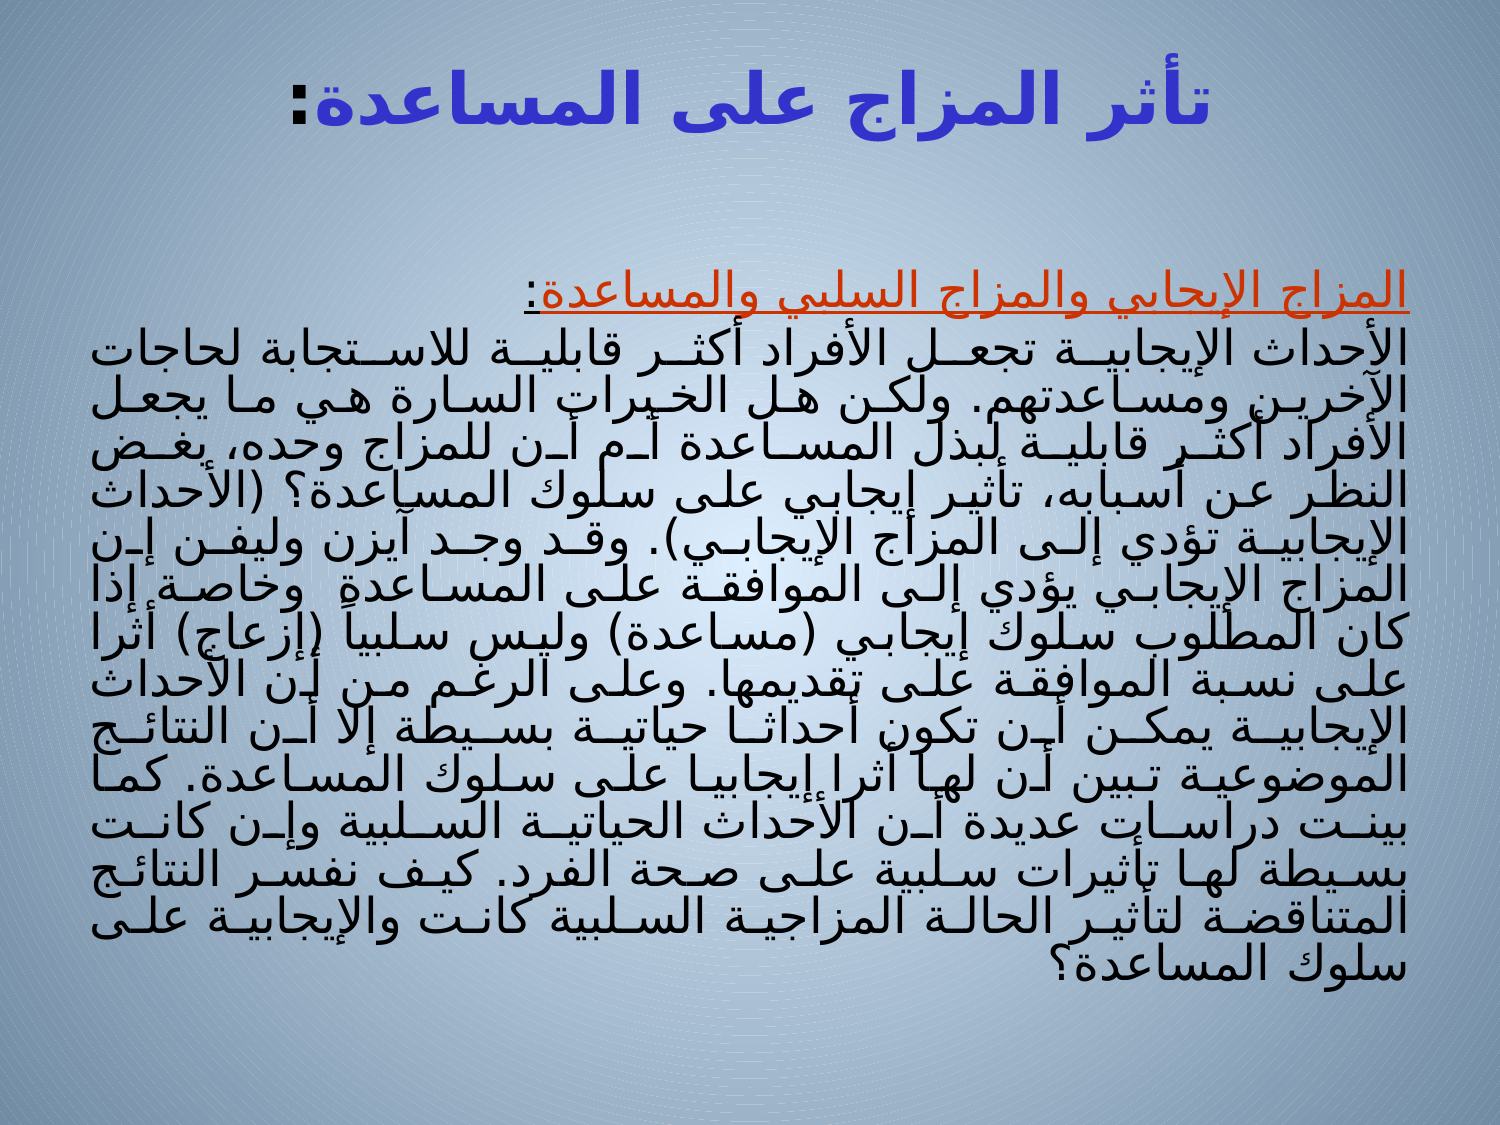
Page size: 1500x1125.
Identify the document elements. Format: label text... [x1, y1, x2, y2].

list المزاج الإيجابي والمزاج السلبي والمساعدة: الأحداث الإيجابية تجعل الأفراد أكثر قابلية للاستجابة لحاجات الآخرين ومساعدتهم. ولكن هل الخبرات السارة هي ما يجعل الأفراد أكثر قابلية لبذل المساعدة أم أن للمزاج وحده، بغض النظر عن أسبابه، تأثير إيجابي على سلوك المساعدة؟ (الأحداث الإيجابية تؤدي إلى المزاج الإيجابي). وقد وجد آيزن وليفن إن المزاج الإيجابي يؤدي إلى الموافقة على المساعدة وخاصة إذا كان المطلوب سلوك إيجابي (مساعدة) وليس سلبياً (إزعاج) أثرا على نسبة الموافقة على تقديمها. وعلى الرغم من أن الأحداث الإيجابية يمكن أن تكون أحداثا حياتية بسيطة إلا أن النتائج الموضوعية تبين أن لها أثرا إيجابيا على سلوك المساعدة. كما بينت دراسات عديدة أن الأحداث الحياتية السلبية وإن كانت بسيطة لها تأثيرات سلبية على صحة الفرد. كيف نفسر النتائج المتناقضة لتأثير الحالة المزاجية السلبية كانت والإيجابية على سلوك المساعدة؟ [75, 262, 1425, 1005]
title تأثر المزاج على المساعدة: [75, 45, 1425, 233]
